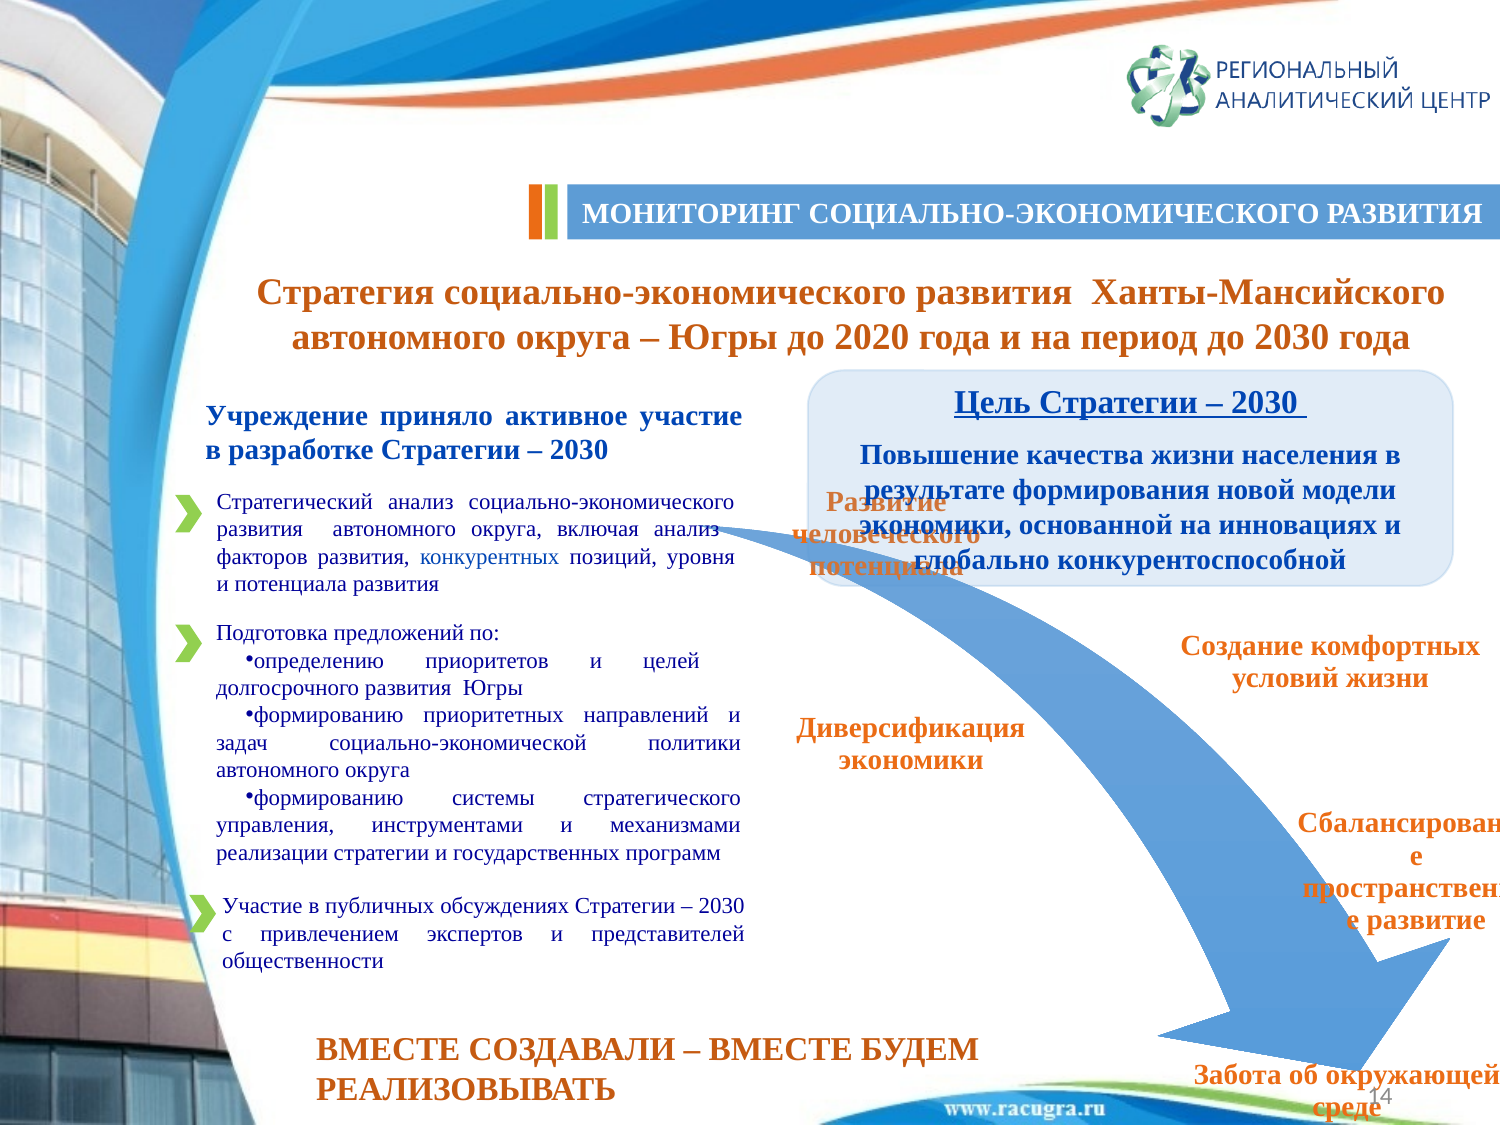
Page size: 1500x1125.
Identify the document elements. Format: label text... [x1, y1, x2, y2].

text_box [175, 494, 202, 533]
text_box ВМЕСТЕ СОЗДАВАЛИ – ВМЕСТЕ БУДЕМ РЕАЛИЗОВЫВАТЬ [301, 1019, 735, 1115]
text_box Учреждение приняло активное участие в разработке Стратегии – 2030 [190, 388, 758, 474]
text_box Цель Стратегии – 2030 Повышение качества жизни населения в результате формирования новой модели экономики, основанной на инновациях и глобально конкурентоспособной [806, 369, 1455, 480]
text_box [189, 894, 217, 933]
text_box Подготовка предложений по: определению приоритетов и целей долгосрочного развития Югры формированию приоритетных направлений и задач социально-экономической политики автономного округа формированию системы стратегического управления, инструментами и механизмами реализации стратегии и государственных программ [201, 610, 735, 873]
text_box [528, 184, 1500, 240]
text_box [175, 624, 202, 663]
picture [0, 0, 1500, 1125]
text_box Участие в публичных обсуждениях Стратегии – 2030 с привлечением экспертов и представителей общественности [206, 881, 735, 983]
text_box Стратегия социально-экономического развития Ханты-Мансийского автономного округа – Югры до 2020 года и на период до 2030 года [202, 259, 1500, 365]
text_box Стратегический анализ социально-экономического развития автономного округа, включая анализ факторов развития, конкурентных позиций, уровня и потенциала развития [200, 476, 749, 607]
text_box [735, 480, 1500, 1125]
